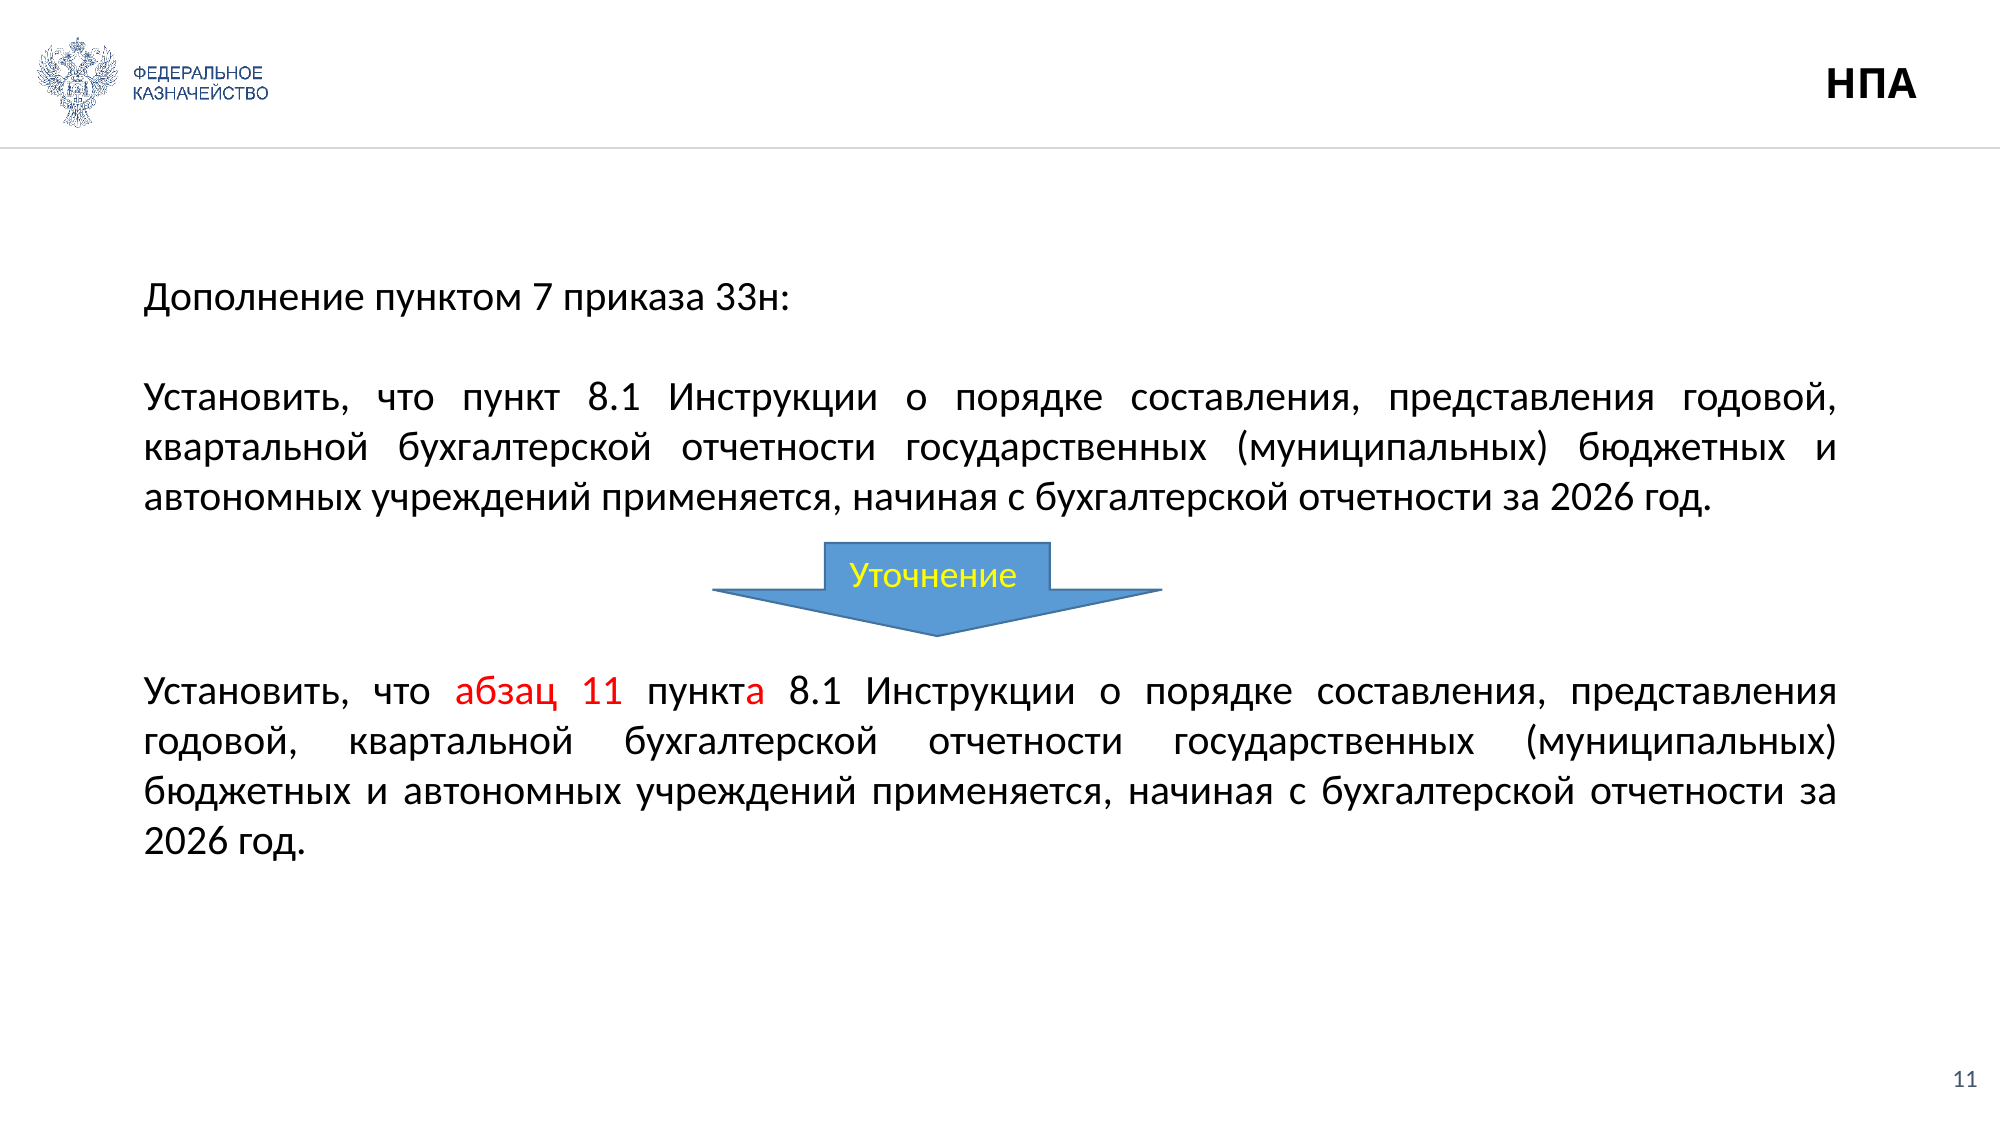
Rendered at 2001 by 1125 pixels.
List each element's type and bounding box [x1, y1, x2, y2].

slide_number [1517, 1048, 1978, 1107]
text_box [128, 655, 1854, 870]
text_box [128, 261, 1854, 638]
text_box [268, 57, 1917, 108]
picture [37, 37, 268, 128]
